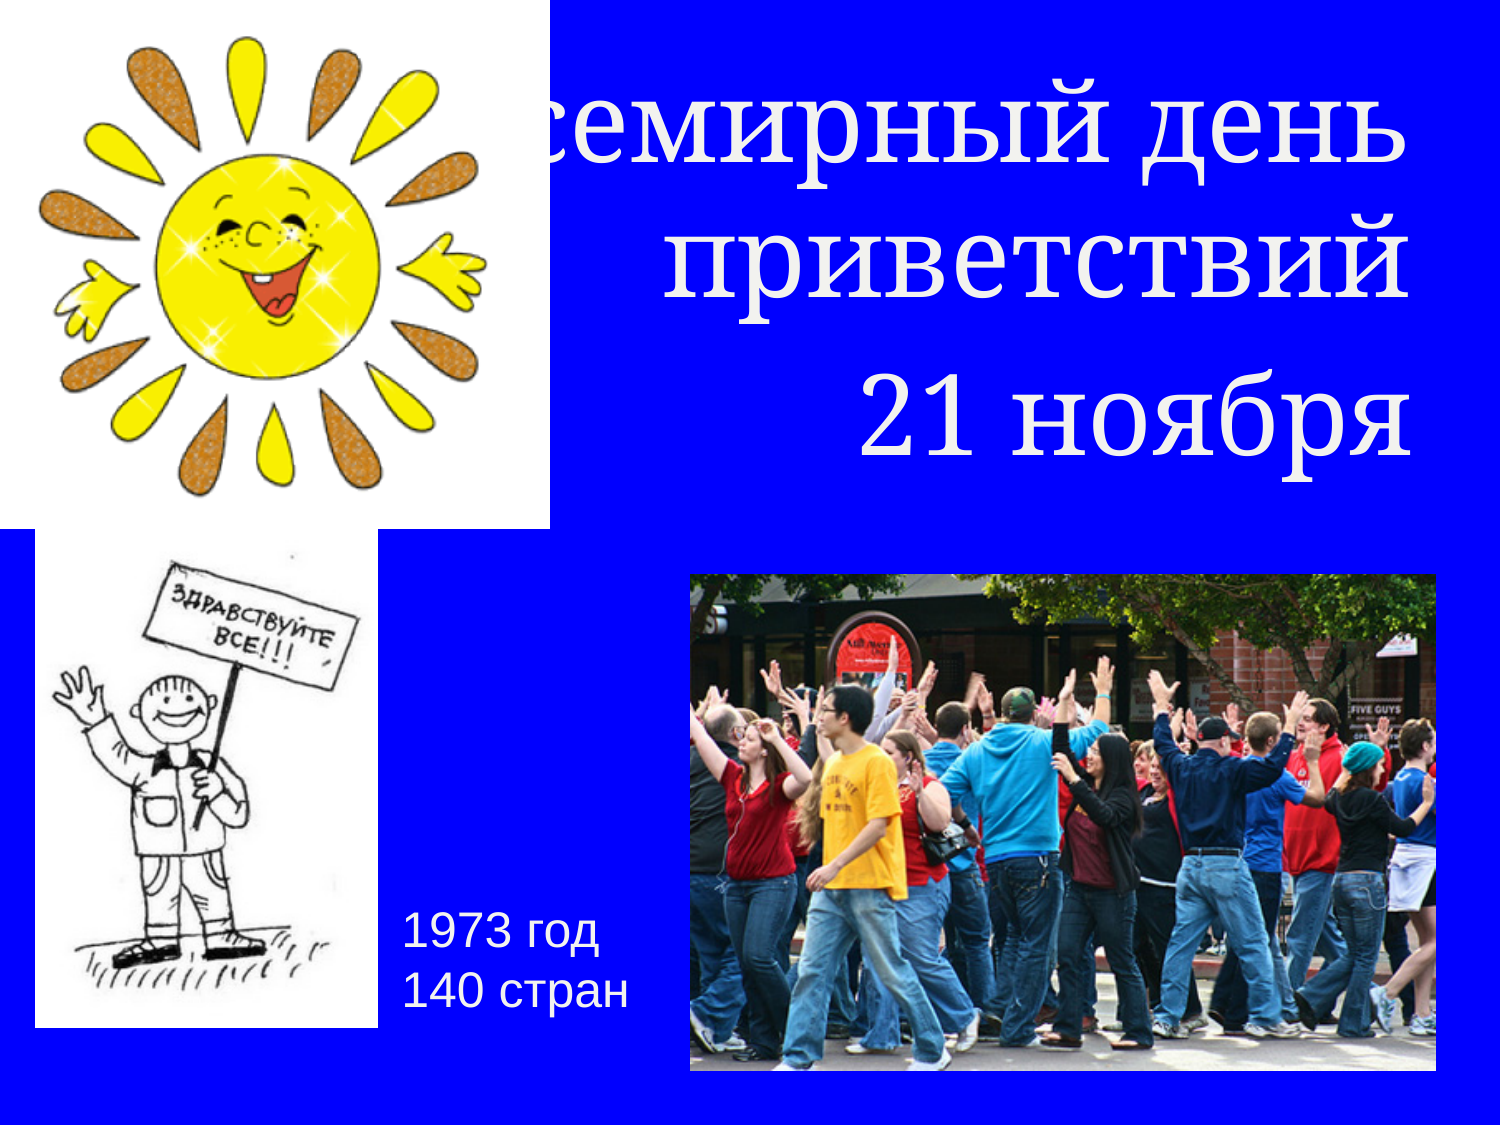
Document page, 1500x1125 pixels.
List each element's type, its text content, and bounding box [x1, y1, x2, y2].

picture [0, 0, 550, 1028]
picture [690, 573, 1436, 1071]
list Всемирный день приветствий 21 ноября [383, 42, 1428, 786]
text_box 1973 год 140 стран [386, 890, 680, 1026]
